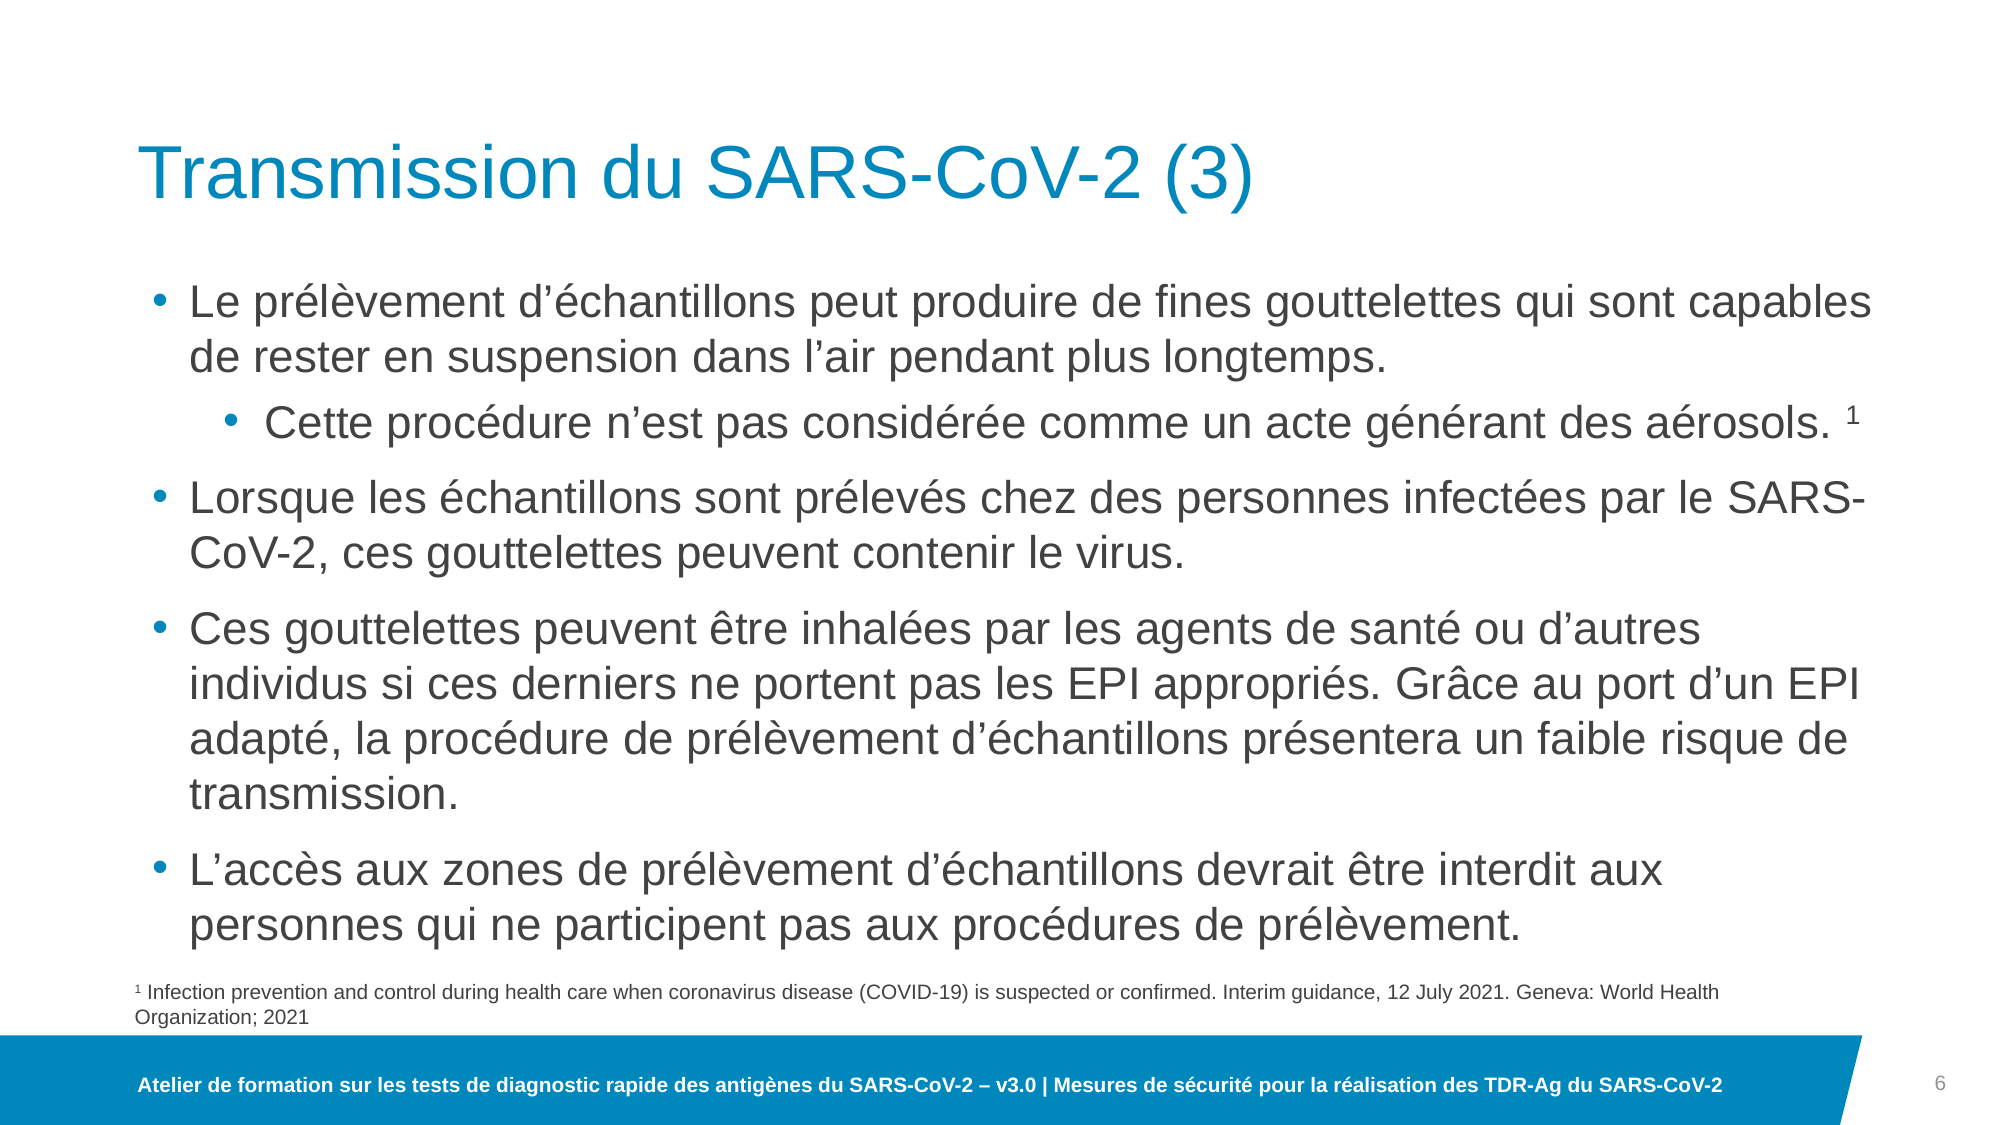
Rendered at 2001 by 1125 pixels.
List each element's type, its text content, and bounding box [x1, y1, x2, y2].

text_box 1 Infection prevention and control during health care when coronavirus disease (COVID-19) is suspected or confirmed. Interim guidance, 12 July 2021. Geneva: World Health Organization; 2021 [119, 971, 1845, 1037]
footer Atelier de formation sur les tests de diagnostic rapide des antigènes du SARS-CoV-2 – v3.0 | Mesures de sécurité pour la réalisation des TDR-Ag du SARS-CoV-2 [137, 1042, 1762, 1125]
slide_number 6 [1862, 1035, 1947, 1125]
list Le prélèvement d’échantillons peut produire de fines gouttelettes qui sont capables de rester en suspension dans l’air pendant plus longtemps. Cette procédure n’est pas considérée comme un acte générant des aérosols. 1 Lorsque les échantillons sont prélevés chez des personnes infectées par le SARS-CoV-2, ces gouttelettes peuvent contenir le virus. Ces gouttelettes peuvent être inhalées par les agents de santé ou d’autres individus si ces derniers ne portent pas les EPI appropriés. Grâce au port d’un EPI adapté, la procédure de prélèvement d’échantillons présentera un faible risque de transmission. L’accès aux zones de prélèvement d’échantillons devrait être interdit aux personnes qui ne participent pas aux procédures de prélèvement. [137, 264, 1893, 993]
title Transmission du SARS-CoV-2 (3) [137, 59, 1863, 215]
